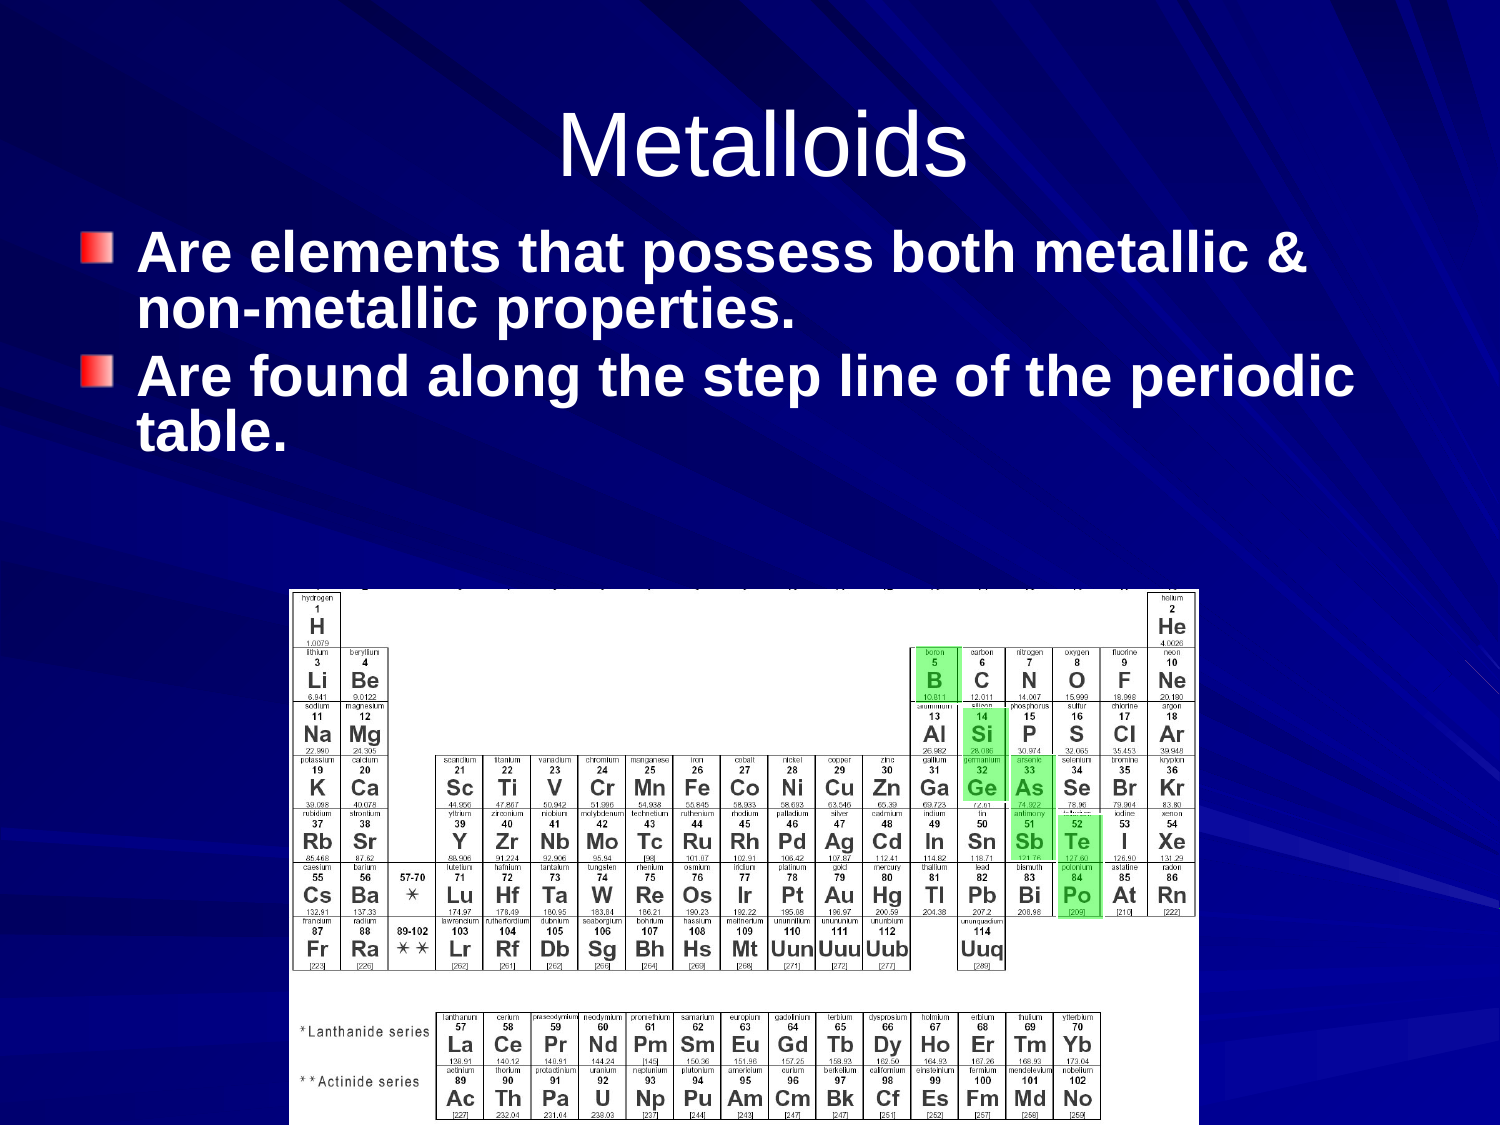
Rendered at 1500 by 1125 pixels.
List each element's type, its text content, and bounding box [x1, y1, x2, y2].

picture [79, 353, 117, 391]
picture [289, 589, 1199, 1125]
title Metalloids [88, 70, 1439, 209]
picture [79, 230, 117, 267]
list Are elements that possess both metallic & non-metallic properties. Are found along the step line of the periodic table. [64, 219, 1436, 386]
